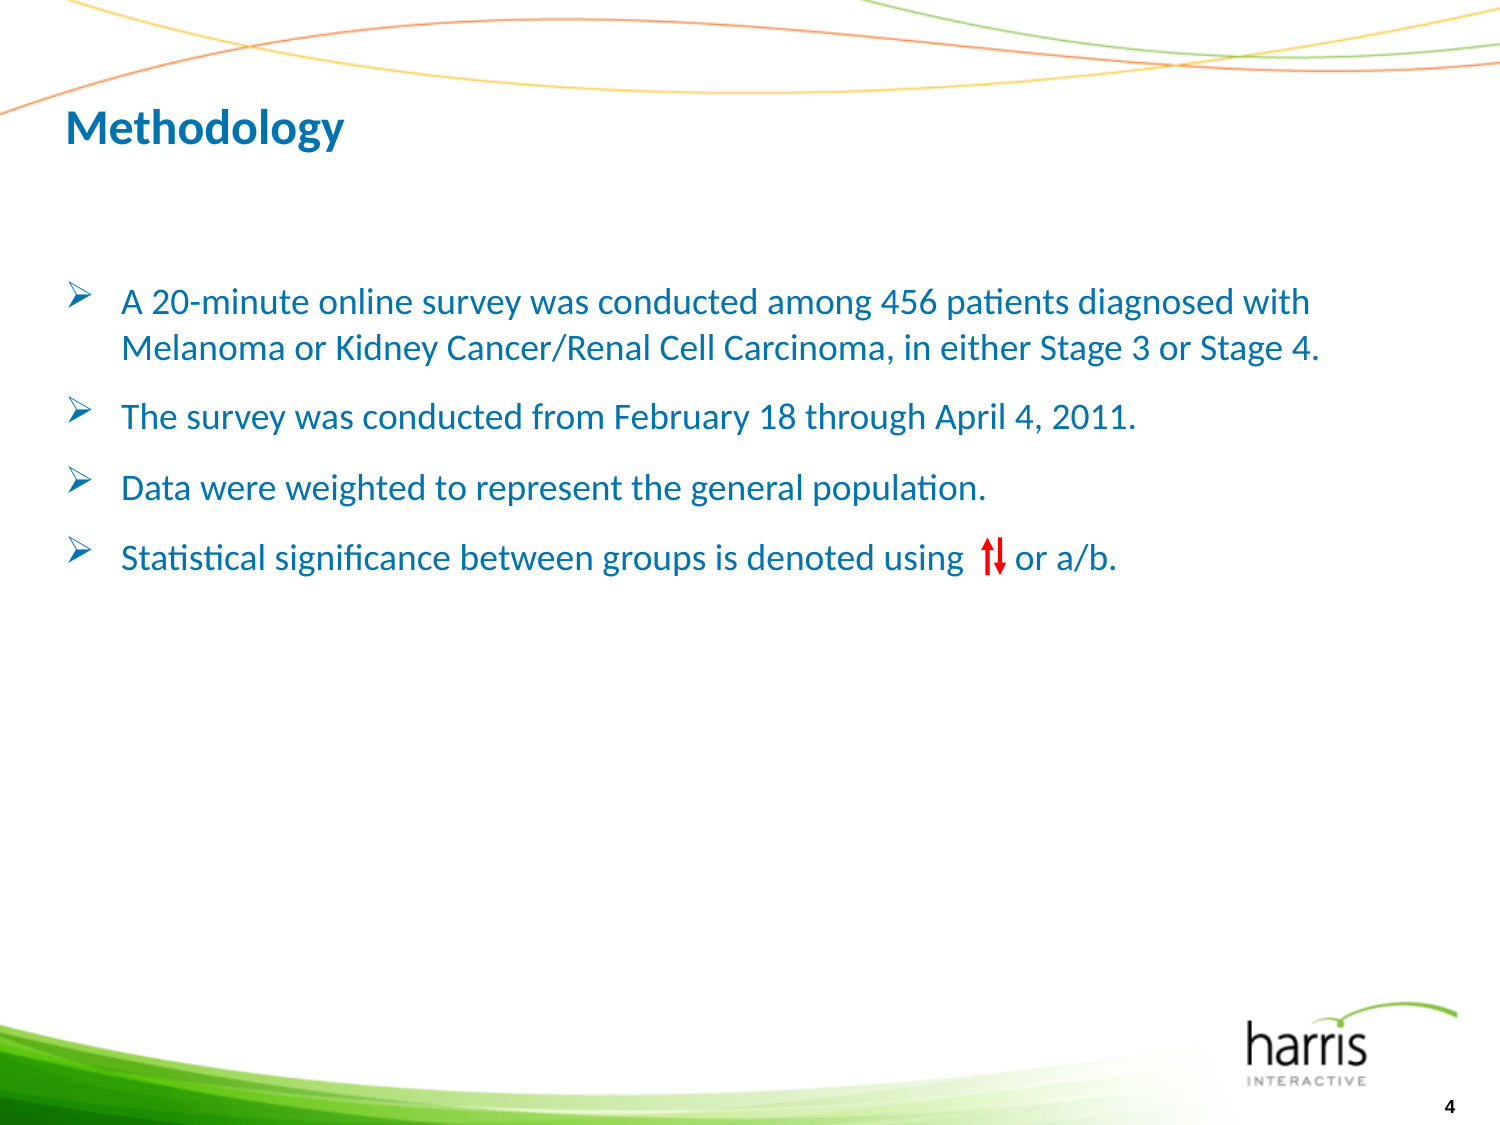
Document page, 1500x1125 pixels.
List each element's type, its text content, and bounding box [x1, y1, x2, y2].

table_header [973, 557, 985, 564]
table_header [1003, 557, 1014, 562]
list A 20-minute online survey was conducted among 456 patients diagnosed with Melanoma or Kidney Cancer/Renal Cell Carcinoma, in either Stage 3 or Stage 4. The survey was conducted from February 18 through April 4, 2011. Data were weighted to represent the general population. Statistical significance between groups is denoted using or a/b. [49, 199, 1451, 1038]
picture [0, 0, 1500, 1125]
slide_number 4 [1399, 1086, 1500, 1125]
title Methodology [49, 87, 1451, 176]
